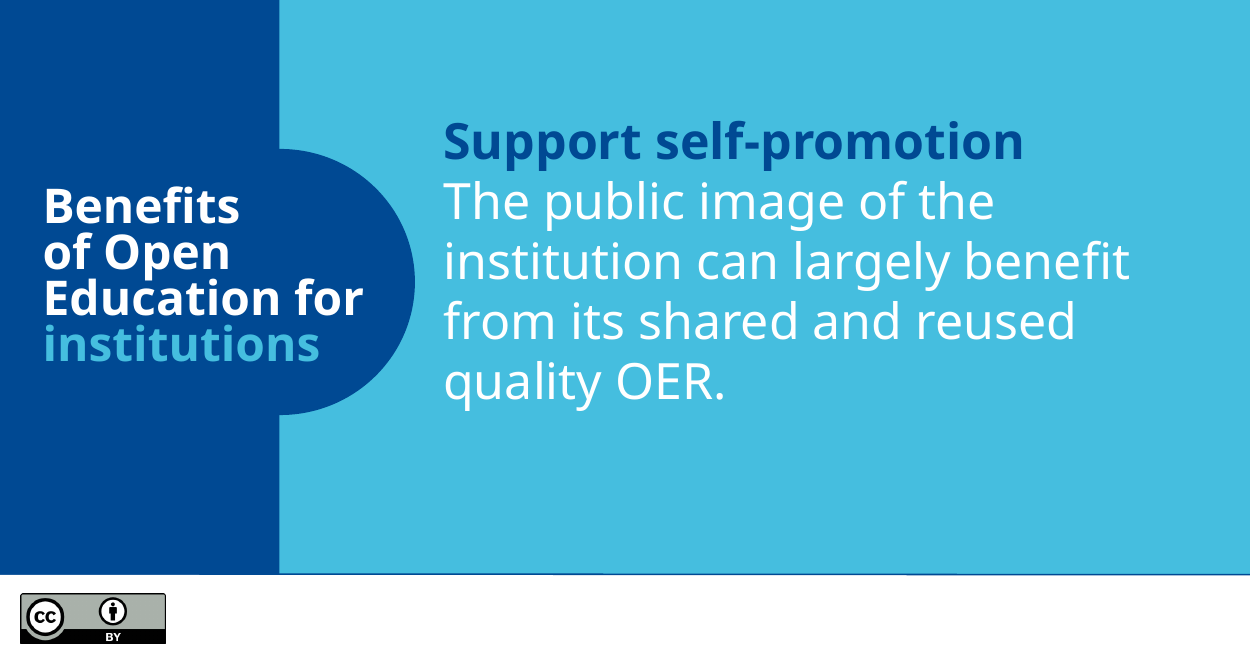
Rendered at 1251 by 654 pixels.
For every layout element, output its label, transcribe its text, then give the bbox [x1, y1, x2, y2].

text_box [206, 148, 355, 171]
text_box Benefits of Open Education for institutions [27, 171, 382, 386]
text_box [0, 0, 280, 573]
text_box Support self-promotion The public image of the institution can largely benefit from its shared and reused quality OER. [428, 94, 1178, 425]
picture [20, 592, 166, 645]
text_box [382, 194, 415, 370]
text_box [0, 582, 1250, 654]
text_box [196, 386, 365, 416]
